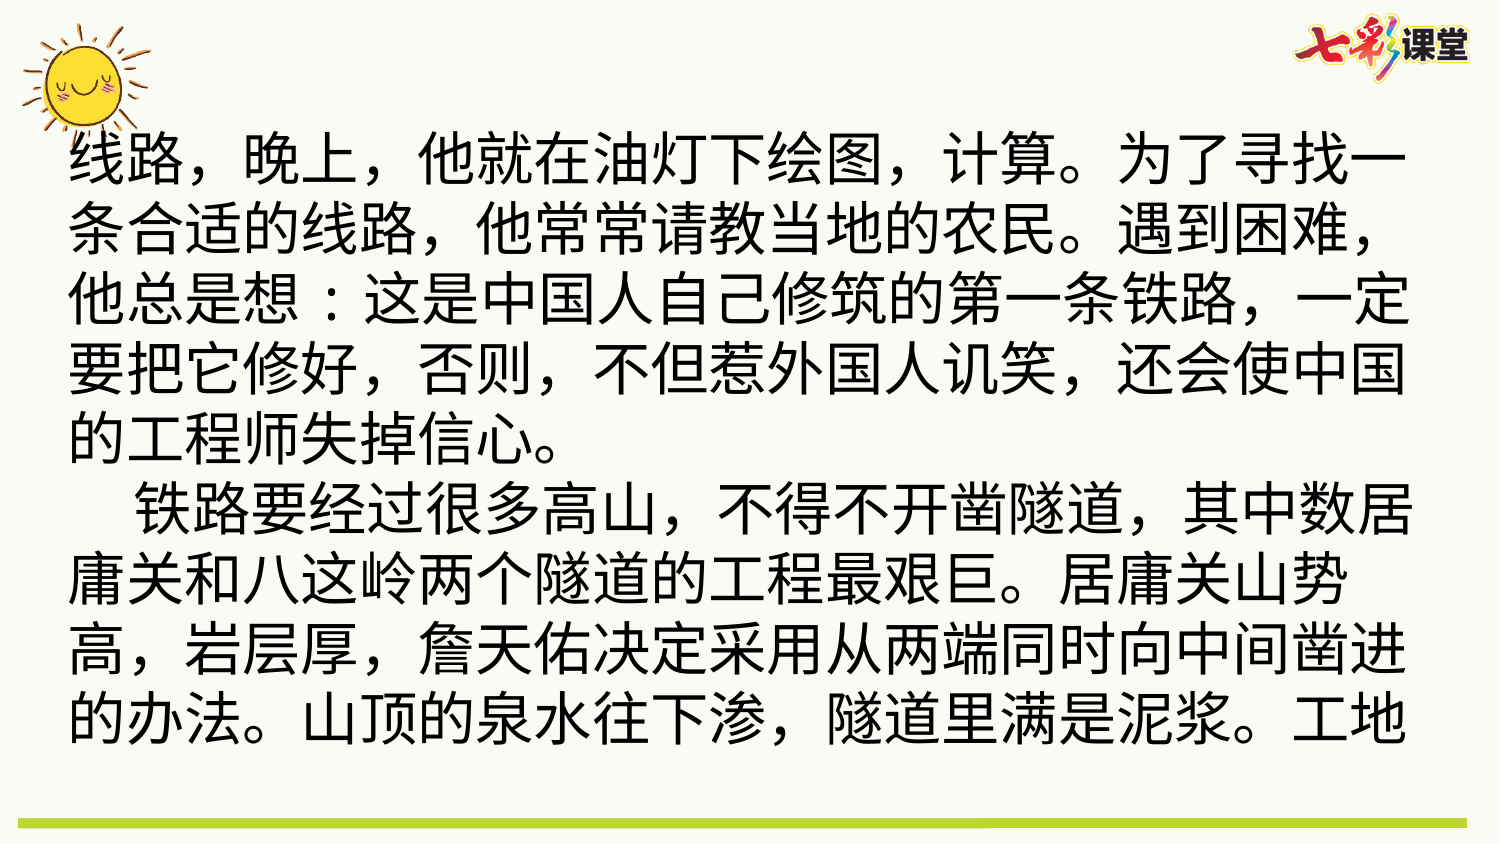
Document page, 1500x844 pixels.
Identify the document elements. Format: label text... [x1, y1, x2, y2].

picture [18, 771, 1467, 844]
picture [0, 0, 173, 172]
picture [1291, 9, 1472, 87]
text_box 线路，晚上，他就在油灯下绘图，计算。为了寻找一条合适的线路，他常常请教当地的农民。遇到困难，他总是想:这是中国人自己修筑的第一条铁路，一定要把它修好，否则，不但惹外国人讥笑，还会使中国的工程师失掉信心。 铁路要经过很多高山，不得不开凿隧道，其中数居庸关和八这岭两个隧道的工程最艰巨。居庸关山势高，岩层厚，詹天佑决定采用从两端同时向中间凿进的办法。山顶的泉水往下渗，隧道里满是泥浆。工地 [53, 114, 1464, 760]
